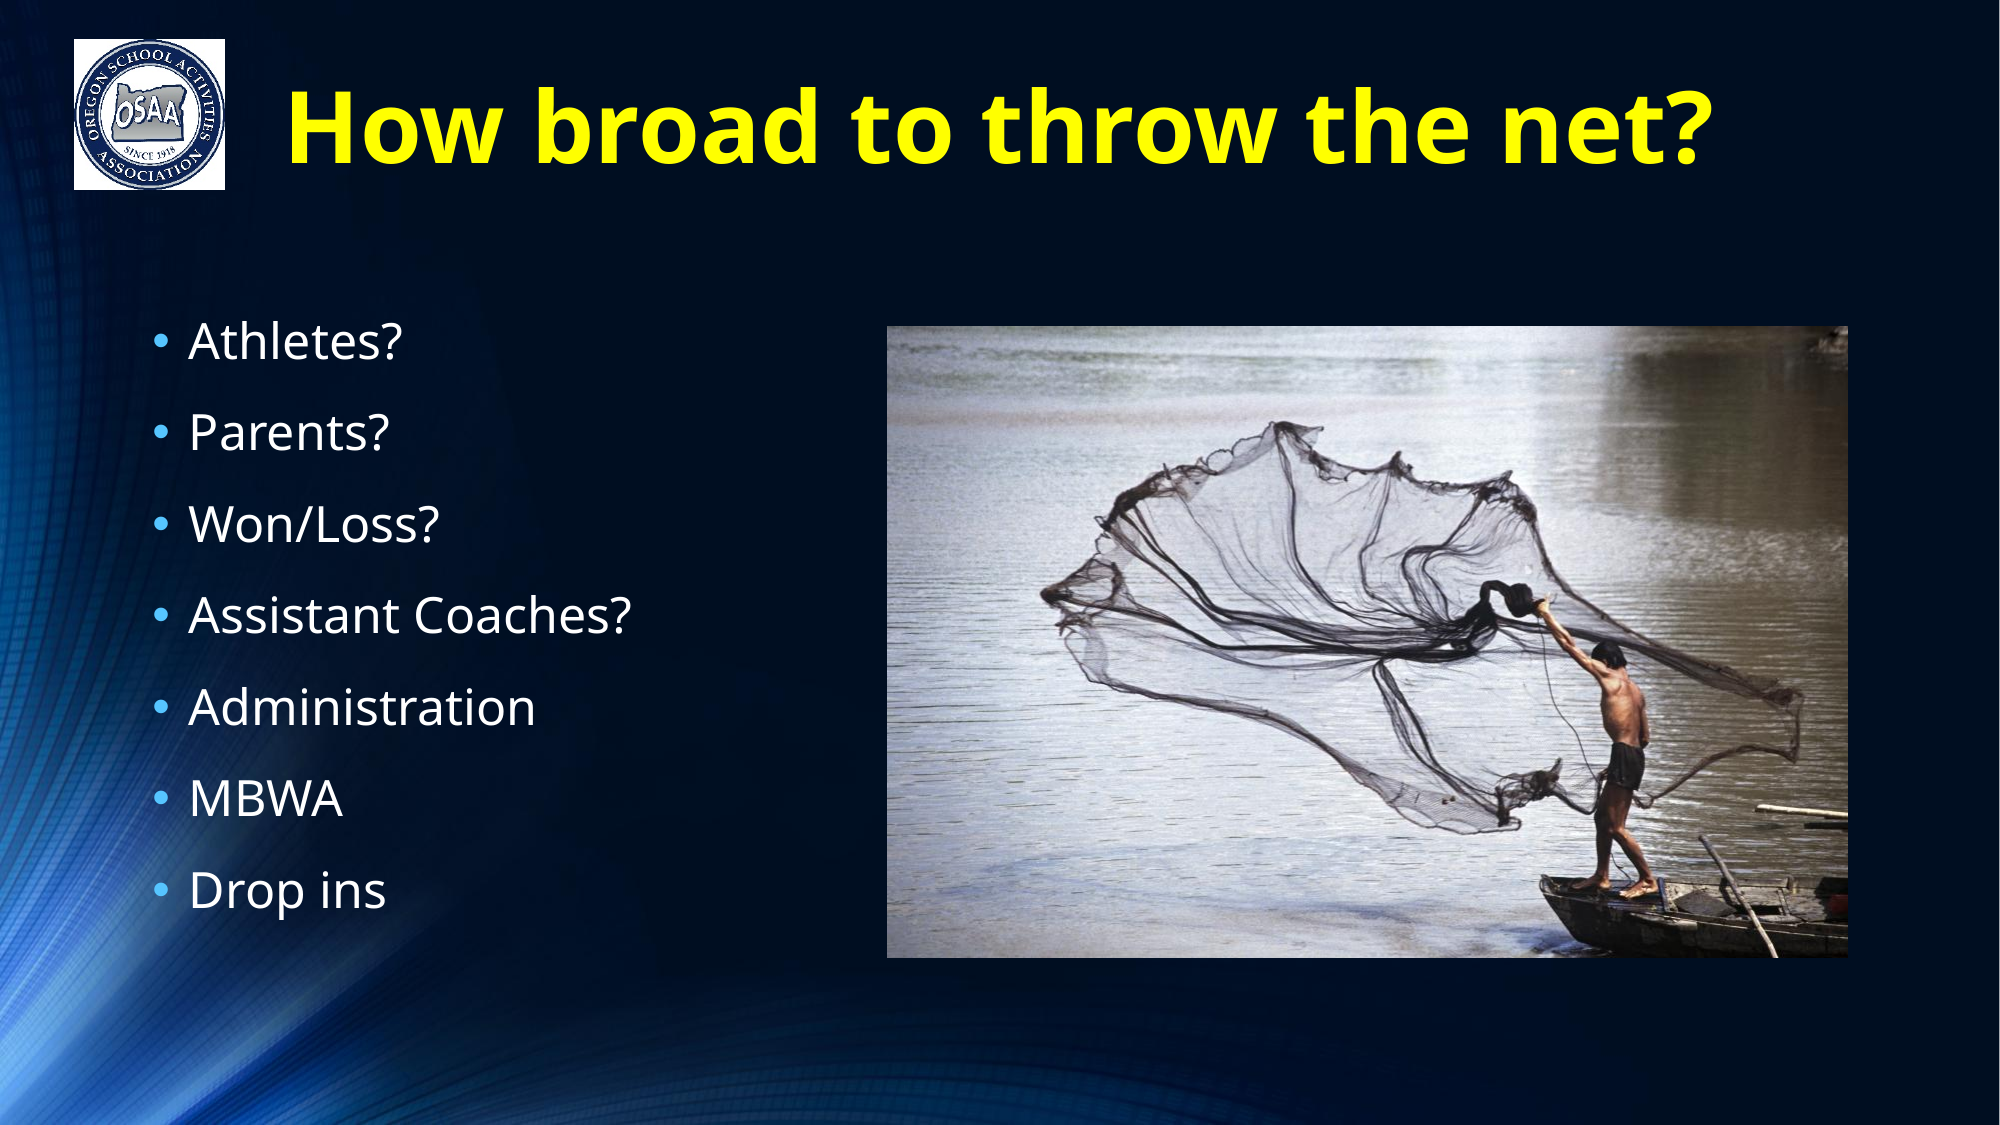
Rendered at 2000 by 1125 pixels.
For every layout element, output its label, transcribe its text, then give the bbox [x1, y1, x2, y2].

list Athletes? Parents? Won/Loss? Assistant Coaches? Administration MBWA Drop ins [137, 308, 863, 984]
picture [0, 0, 2000, 1125]
title How broad to throw the net? [249, 62, 1750, 313]
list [886, 325, 1848, 959]
